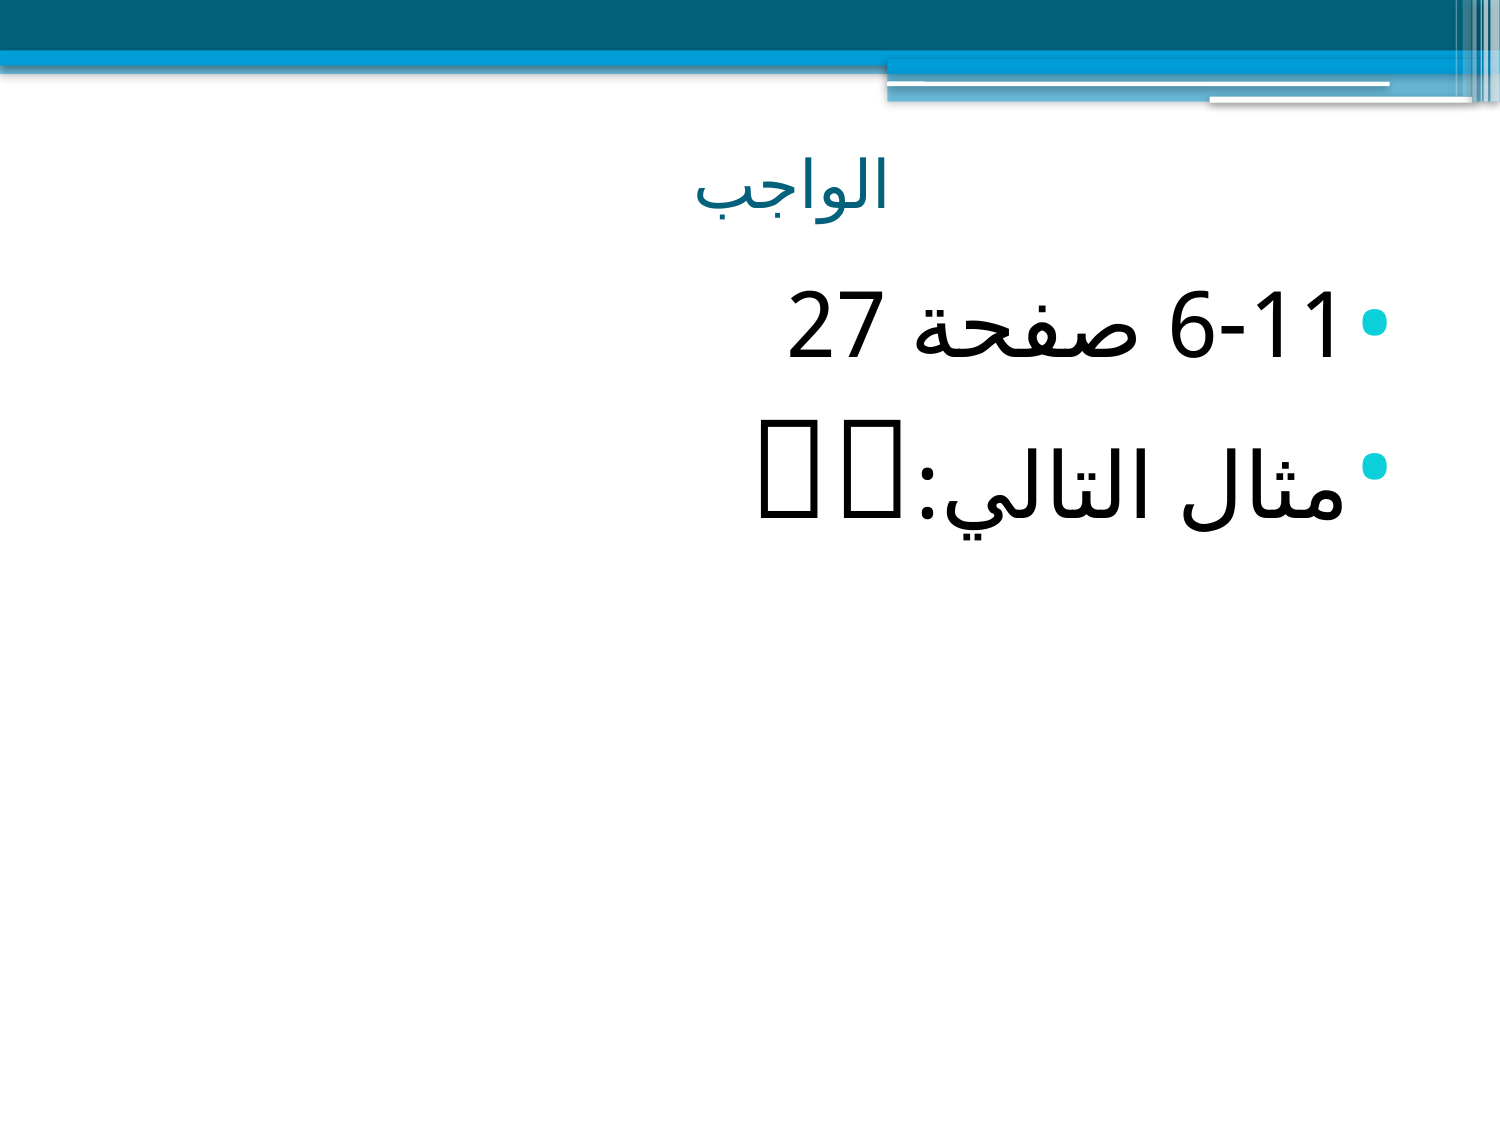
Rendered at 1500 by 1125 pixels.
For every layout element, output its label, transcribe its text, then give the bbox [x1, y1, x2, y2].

list 6-11 صفحة 27 مثال التالي: [75, 257, 1425, 1079]
title الواجب [117, 105, 1468, 258]
